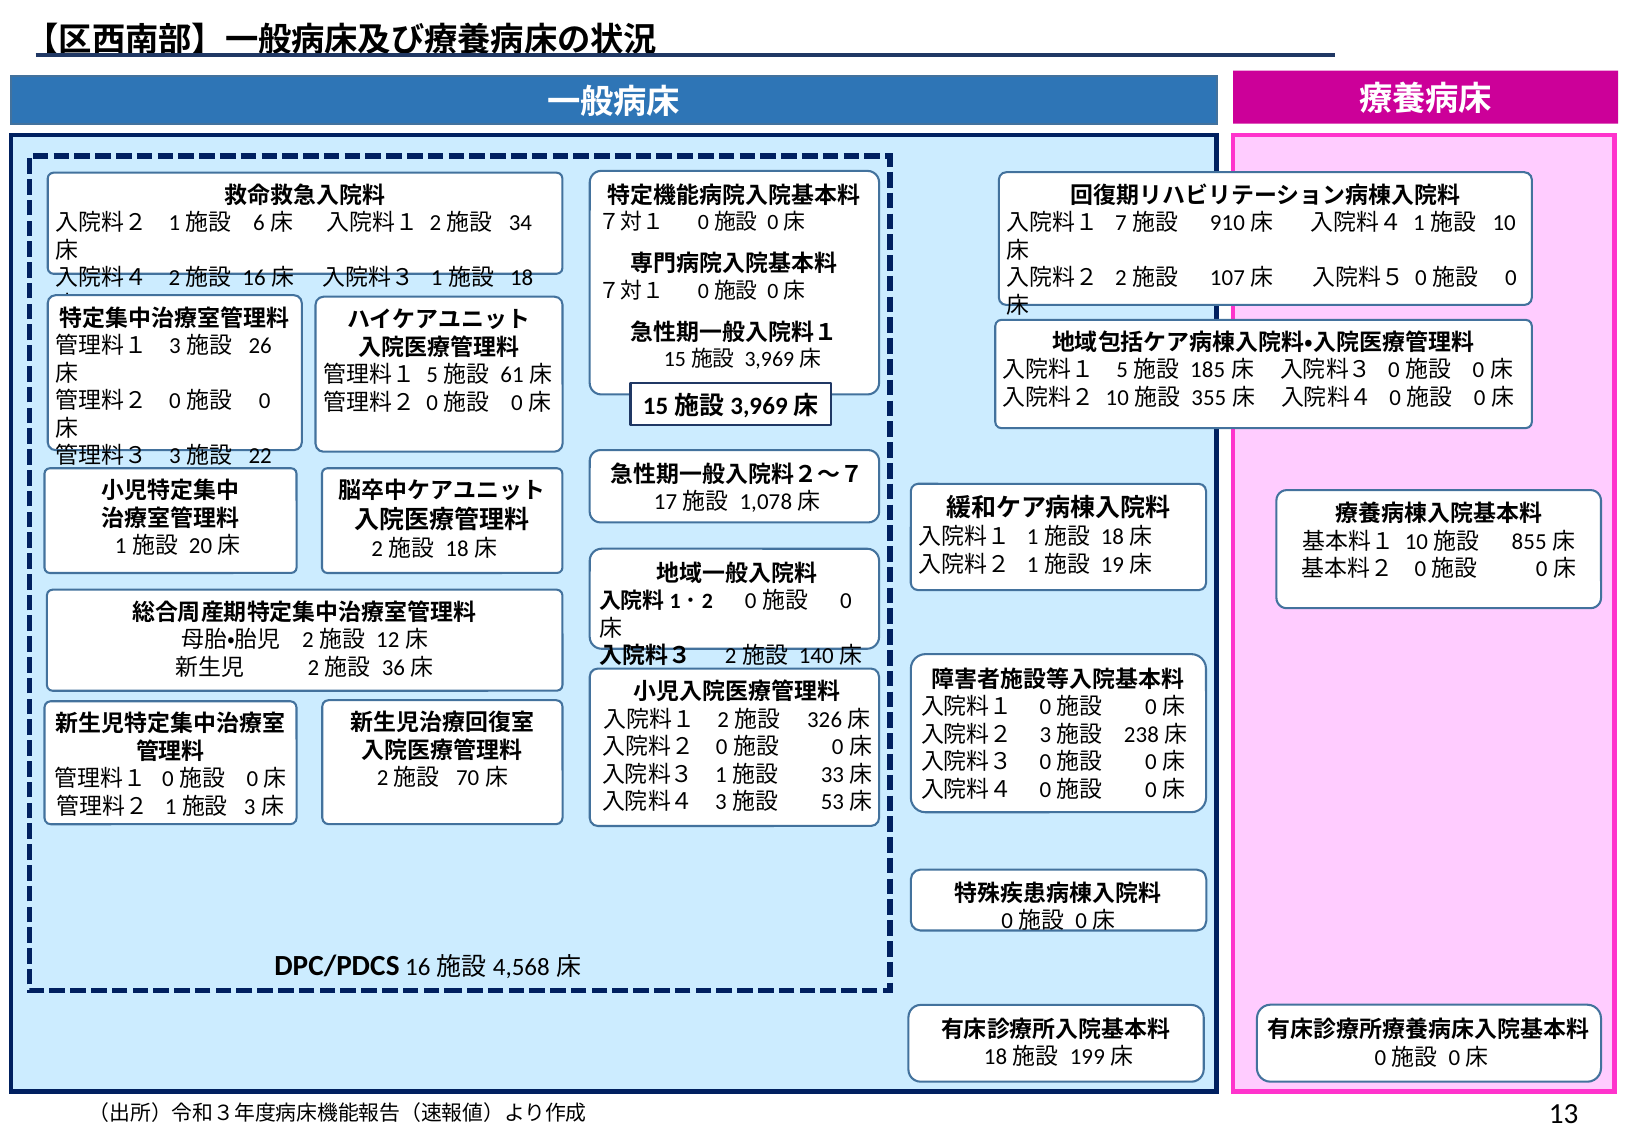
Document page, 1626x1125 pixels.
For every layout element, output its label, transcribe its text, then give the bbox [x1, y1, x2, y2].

text_box [1232, 134, 1616, 1093]
text_box 療養病棟入院基本料 基本料１ 10施設 855床 基本料２ 0施設 0床 [1275, 489, 1603, 610]
text_box 有床診療所療養病床入院基本料 0施設 0床 [1255, 1003, 1603, 1082]
text_box DPC/PDCS 16施設4,568床 [259, 939, 661, 989]
text_box 【区西南部】一般病床及び療養病床の状況 [11, 10, 1615, 66]
slide_number 12 [1227, 1081, 1594, 1125]
text_box 障害者施設等入院基本料 入院料１ 0施設 0床 入院料２ 3施設 238床 入院料３ 0施設 0床 入院料４ 0施設 0床 [909, 653, 1208, 814]
text_box 地域包括ケア病棟入院料・入院医療管理料 入院料１ 5施設 185床 入院料３ 0施設 0床 入院料２ 10施設 355床 入院料４ 0施設 0床 [994, 318, 1533, 430]
text_box 特殊疾患病棟入院料 0施設 0床 [909, 868, 1208, 932]
text_box 療養病床 [1232, 70, 1619, 125]
text_box 15施設3,969床 [630, 383, 832, 426]
text_box 急性期一般入院料２～７ 17施設 1,078床 [588, 449, 881, 524]
text_box 一般病床 [10, 75, 1218, 125]
text_box （出所）令和３年度病床機能報告（速報値）より作成 [74, 1092, 687, 1125]
text_box 回復期リハビリテーション病棟入院料 入院料１ 7施設 910床 入院料４ 1施設 10床 入院料２ 2施設 107床 入院料５ 0施設 0床 入院料３ 0施設 0床 入院料６ 1施設 26床 [997, 171, 1533, 306]
text_box 緩和ケア病棟入院料 入院料１ 1施設 18床 入院料２ 1施設 19床 [909, 482, 1208, 592]
text_box 小児入院医療管理料 入院料１ 2施設 326床 入院料２ 0施設 0床 入院料３ 1施設 33床 入院料４ 3施設 53床 [588, 667, 881, 828]
text_box 有床診療所入院基本料 18施設 199床 [907, 1003, 1205, 1083]
text_box [29, 155, 891, 992]
text_box [10, 134, 1218, 1093]
